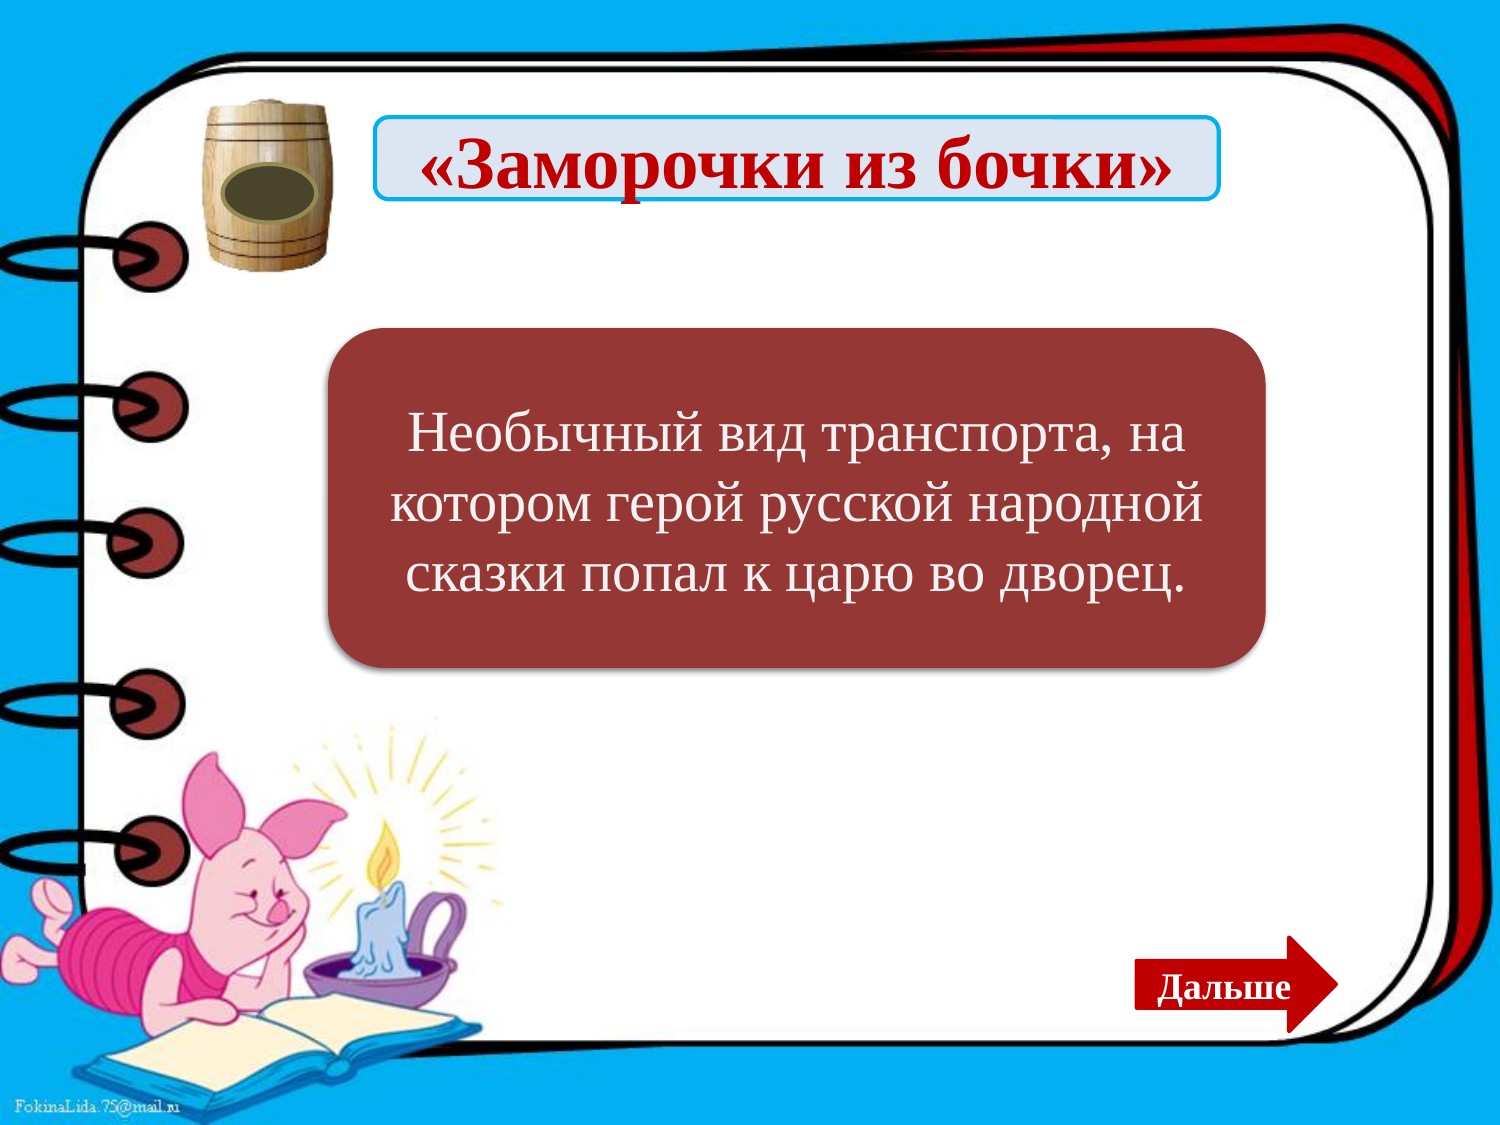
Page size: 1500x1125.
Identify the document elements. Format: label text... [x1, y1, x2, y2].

text_box «Заморочки из бочки» [372, 115, 1221, 202]
text_box [326, 326, 1268, 671]
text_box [187, 93, 352, 280]
text_box Дальше [1134, 935, 1338, 1034]
picture [0, 23, 1492, 1125]
